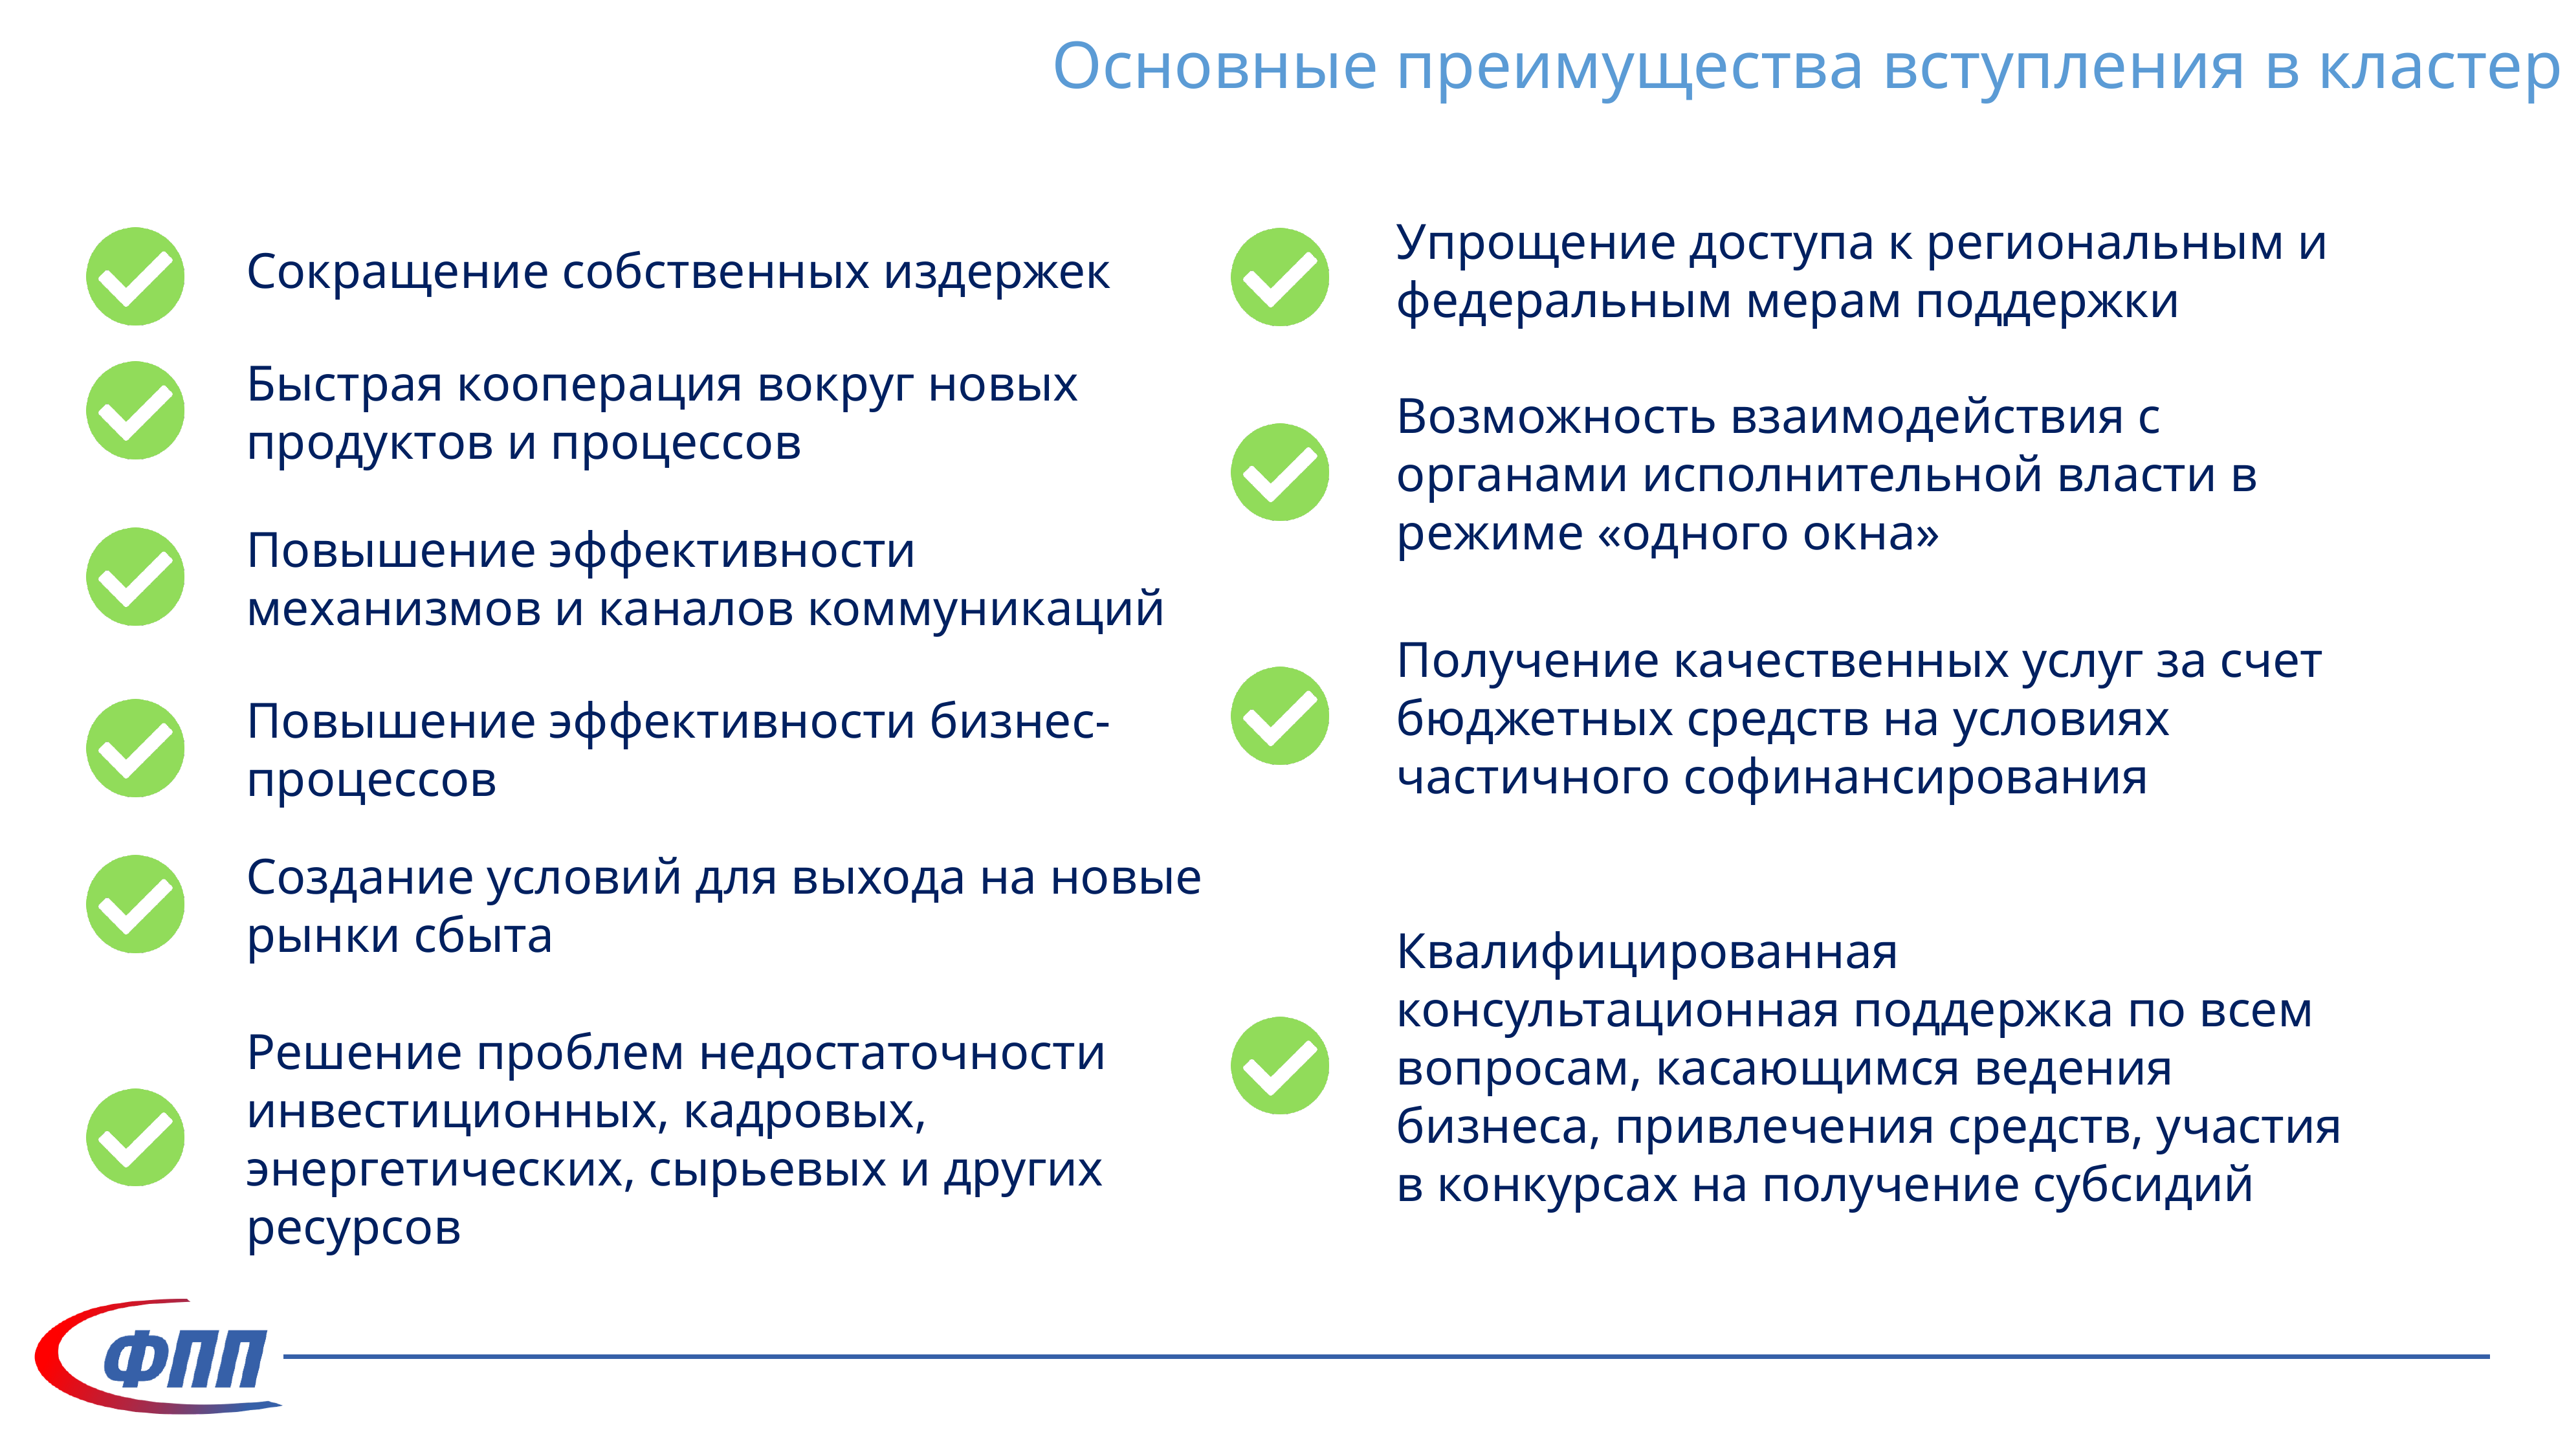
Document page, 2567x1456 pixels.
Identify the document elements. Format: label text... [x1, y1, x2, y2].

picture [1231, 423, 1329, 522]
text_box Повышение эффективности механизмов и каналов коммуникаций [236, 535, 1217, 619]
text_box Повышение эффективности бизнес-процессов [236, 706, 1217, 790]
text_box Основные преимущества вступления в кластер [1042, 19, 2567, 106]
text_box Сокращение собственных издержек [236, 227, 1174, 311]
picture [86, 227, 184, 325]
picture [1231, 228, 1329, 326]
picture [86, 699, 184, 797]
picture [86, 527, 184, 626]
text_box Получение качественных услуг за счет бюджетных средств на условиях частичного софинансирования [1387, 674, 2360, 758]
text_box Упрощение доступа к региональным и федеральным мерам поддержки [1387, 227, 2360, 311]
text_box Возможность взаимодействия с органами исполнительной власти в режиме «одного окна» [1387, 430, 2360, 514]
picture [86, 1088, 184, 1186]
text_box Решение проблем недостаточности инвестиционных, кадровых, энергетических, сырьевых и других ресурсов [236, 1096, 1217, 1179]
picture [86, 855, 184, 953]
text_box Быстрая кооперация вокруг новых продуктов и процессов [236, 369, 1174, 452]
picture [34, 1299, 283, 1415]
picture [86, 361, 184, 459]
text_box Создание условий для выхода на новые рынки сбыта [236, 862, 1217, 945]
picture [1231, 1017, 1329, 1114]
picture [1231, 667, 1329, 765]
text_box Квалифицированная консультационная поддержка по всем вопросам, касающимся ведения бизнеса, привлечения средств, участия в конкурсах на получение субсидий [1387, 1023, 2360, 1107]
